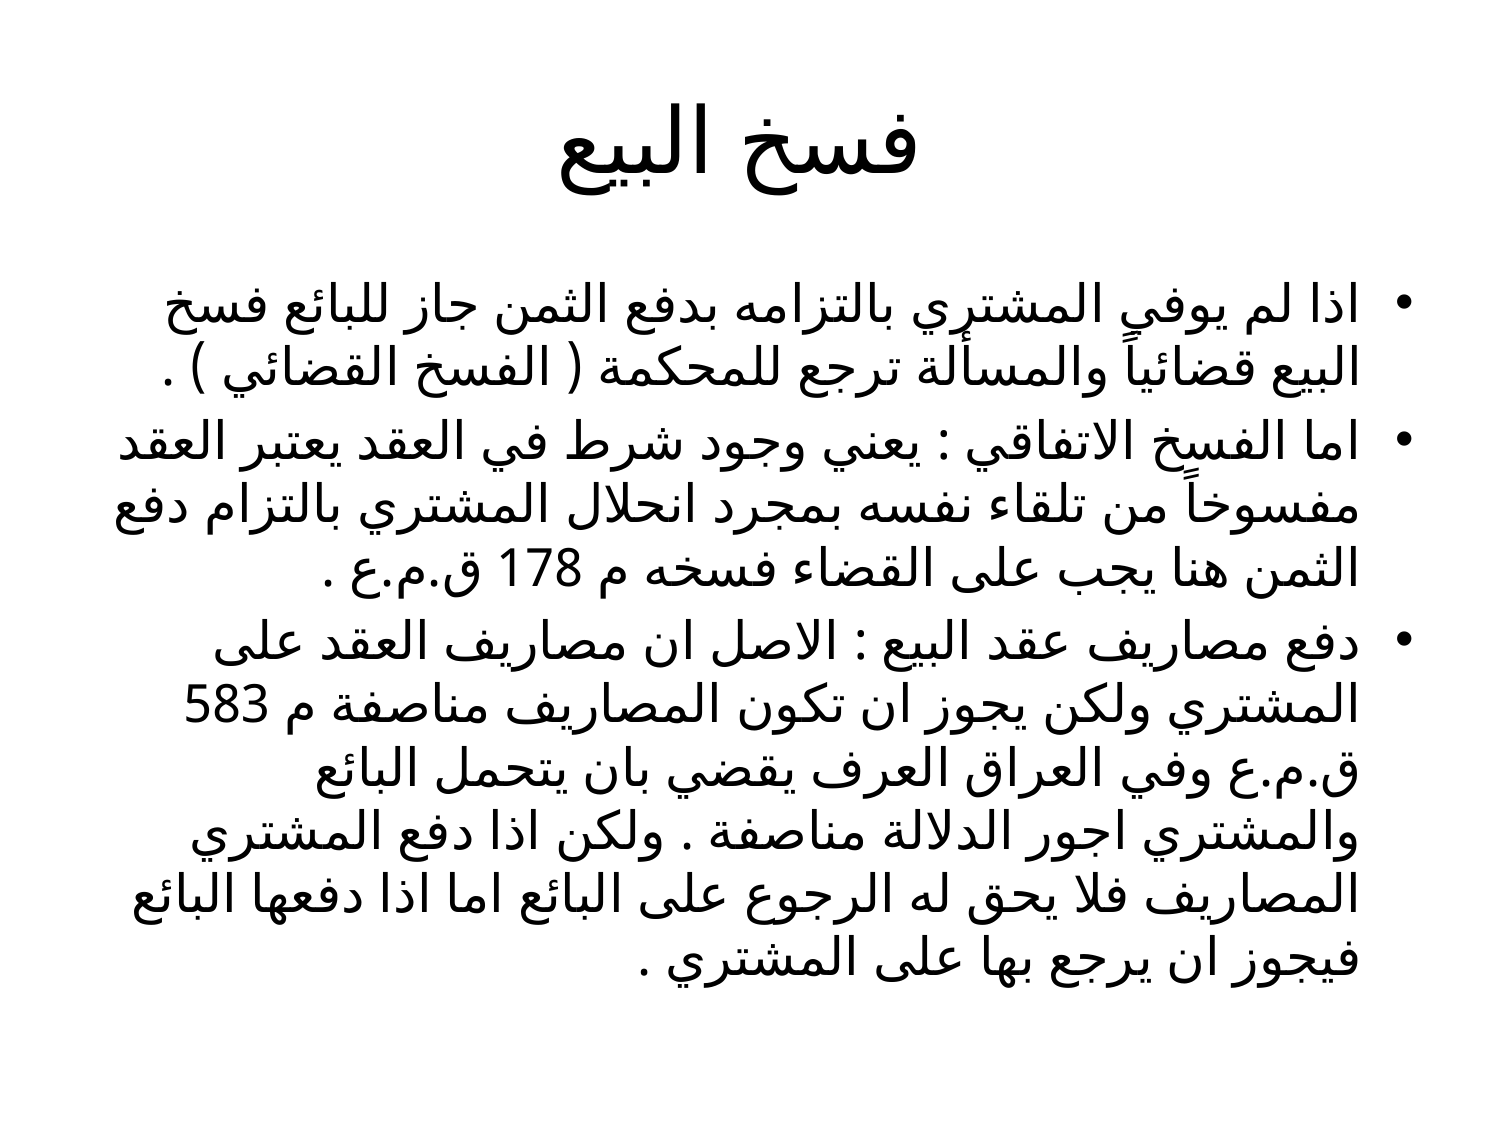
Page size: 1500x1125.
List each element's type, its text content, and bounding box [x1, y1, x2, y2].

list اذا لم يوفي المشتري بالتزامه بدفع الثمن جاز للبائع فسخ البيع قضائياً والمسألة ترجع للمحكمة ( الفسخ القضائي ) . اما الفسخ الاتفاقي : يعني وجود شرط في العقد يعتبر العقد مفسوخاً من تلقاء نفسه بمجرد انحلال المشتري بالتزام دفع الثمن هنا يجب على القضاء فسخه م 178 ق.م.ع . دفع مصاريف عقد البيع : الاصل ان مصاريف العقد على المشتري ولكن يجوز ان تكون المصاريف مناصفة م 583 ق.م.ع وفي العراق العرف يقضي بان يتحمل البائع والمشتري اجور الدلالة مناصفة . ولكن اذا دفع المشتري المصاريف فلا يحق له الرجوع على البائع اما اذا دفعها البائع فيجوز ان يرجع بها على المشتري . [75, 262, 1425, 1005]
title فسخ البيع [64, 42, 1415, 231]
